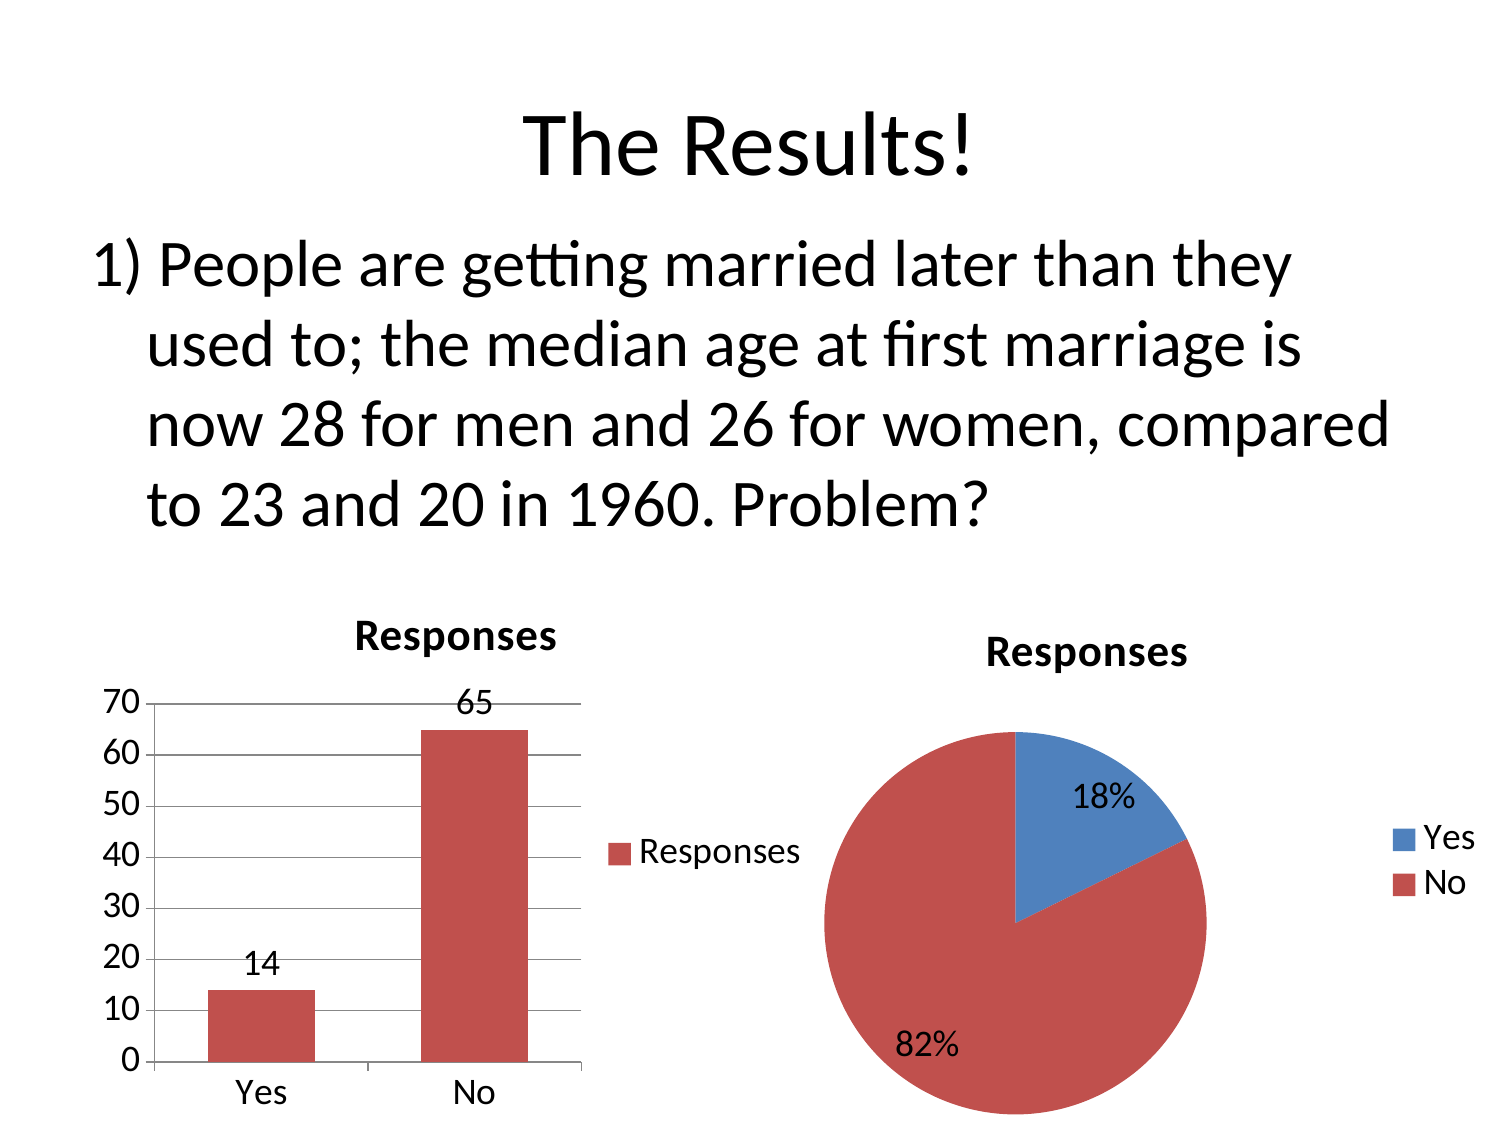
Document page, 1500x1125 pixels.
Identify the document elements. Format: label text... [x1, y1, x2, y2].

list 1) People are getting married later than they used to; the median age at first marriage is now 28 for men and 26 for women, compared to 23 and 20 in 1960. Problem? [75, 212, 1425, 955]
chart [87, 583, 1500, 1125]
title The Results! [75, 45, 1425, 212]
